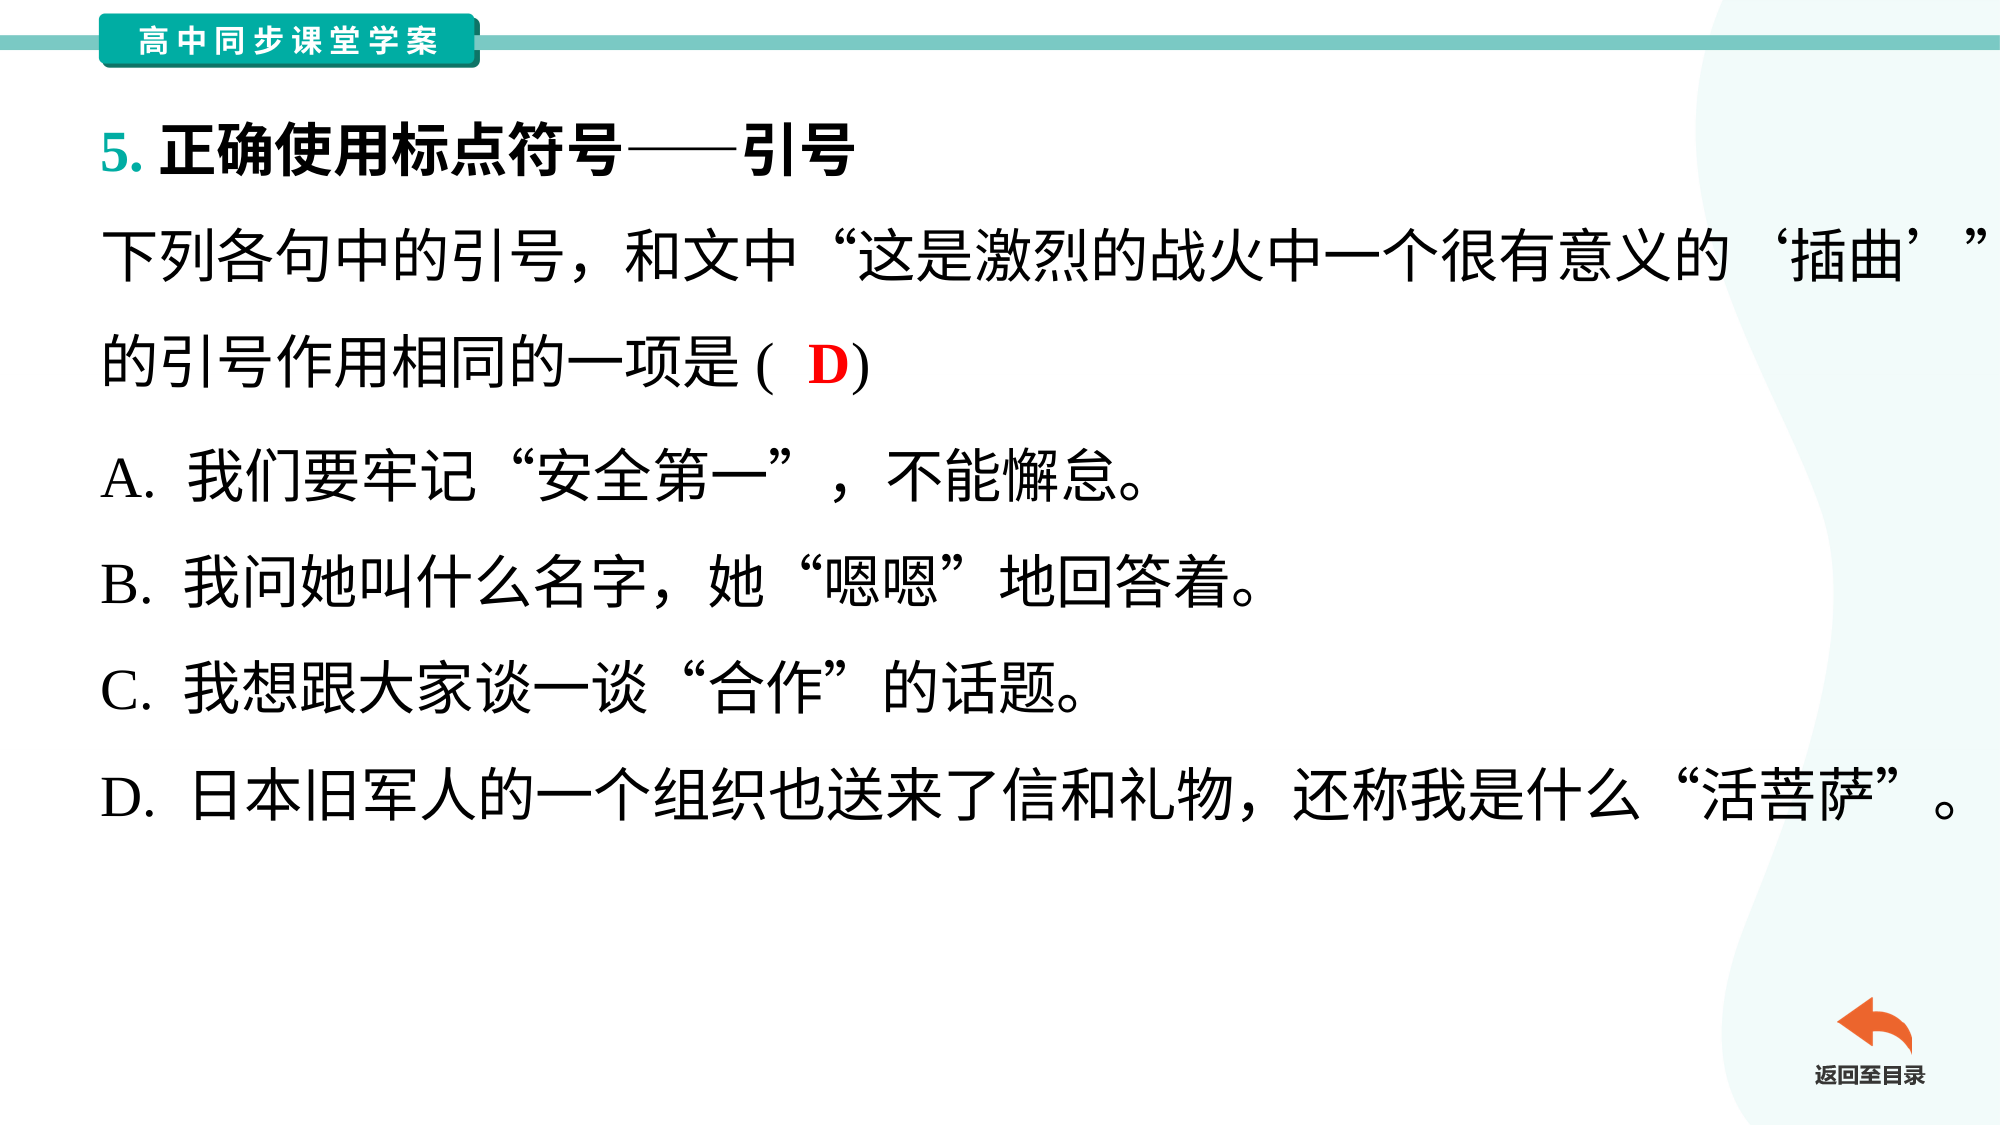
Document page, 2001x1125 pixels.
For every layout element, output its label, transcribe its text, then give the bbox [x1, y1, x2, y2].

text_box A. 我们要牢记“安全第一”，不能懈怠。 B. 我问她叫什么名字，她“嗯嗯”地回答着。 C. 我想跟大家谈一谈“合作”的话题。 D. 日本旧军人的一个组织也送来了信和礼物，还称我是什么“活菩萨”。 [100, 402, 1899, 828]
picture [0, 0, 2000, 1125]
text_box D [787, 290, 873, 395]
text_box 5.正确使用标点符号——引号 下列各句中的引号，和文中“这是激烈的战火中一个很有意义的‘插曲’” 的引号作用相同的一项是( ) [100, 76, 1899, 396]
